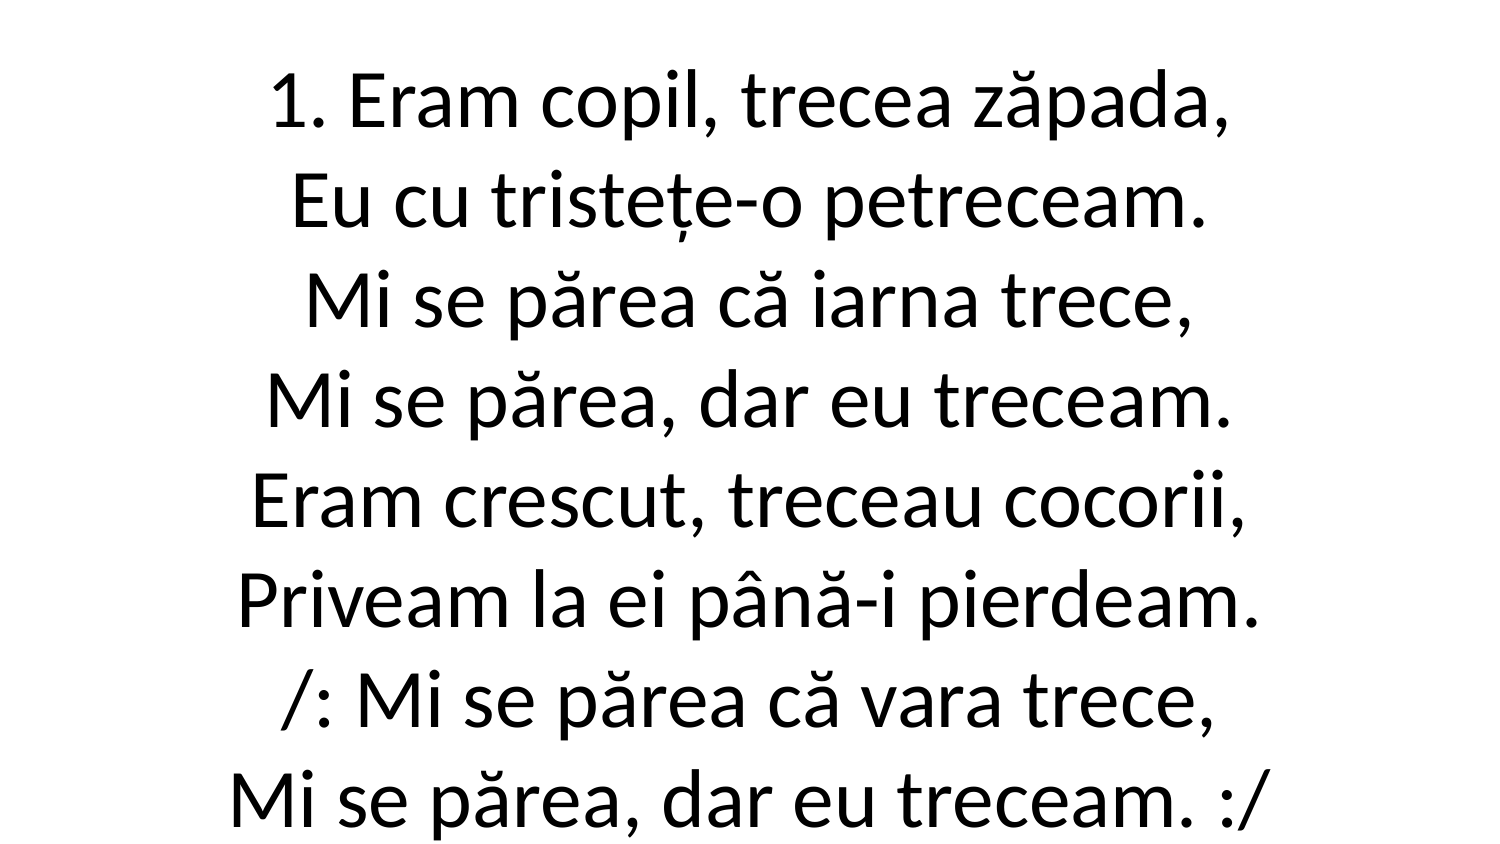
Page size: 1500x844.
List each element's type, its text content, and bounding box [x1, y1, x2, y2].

text_box 1. Eram copil, trecea zăpada, Eu cu tristețe-o petreceam. Mi se părea că iarna trece, Mi se părea, dar eu treceam. Eram crescut, treceau cocorii, Priveam la ei până-i pierdeam. /: Mi se părea că vara trece, Mi se părea, dar eu treceam. :/ [212, 0, 1288, 844]
